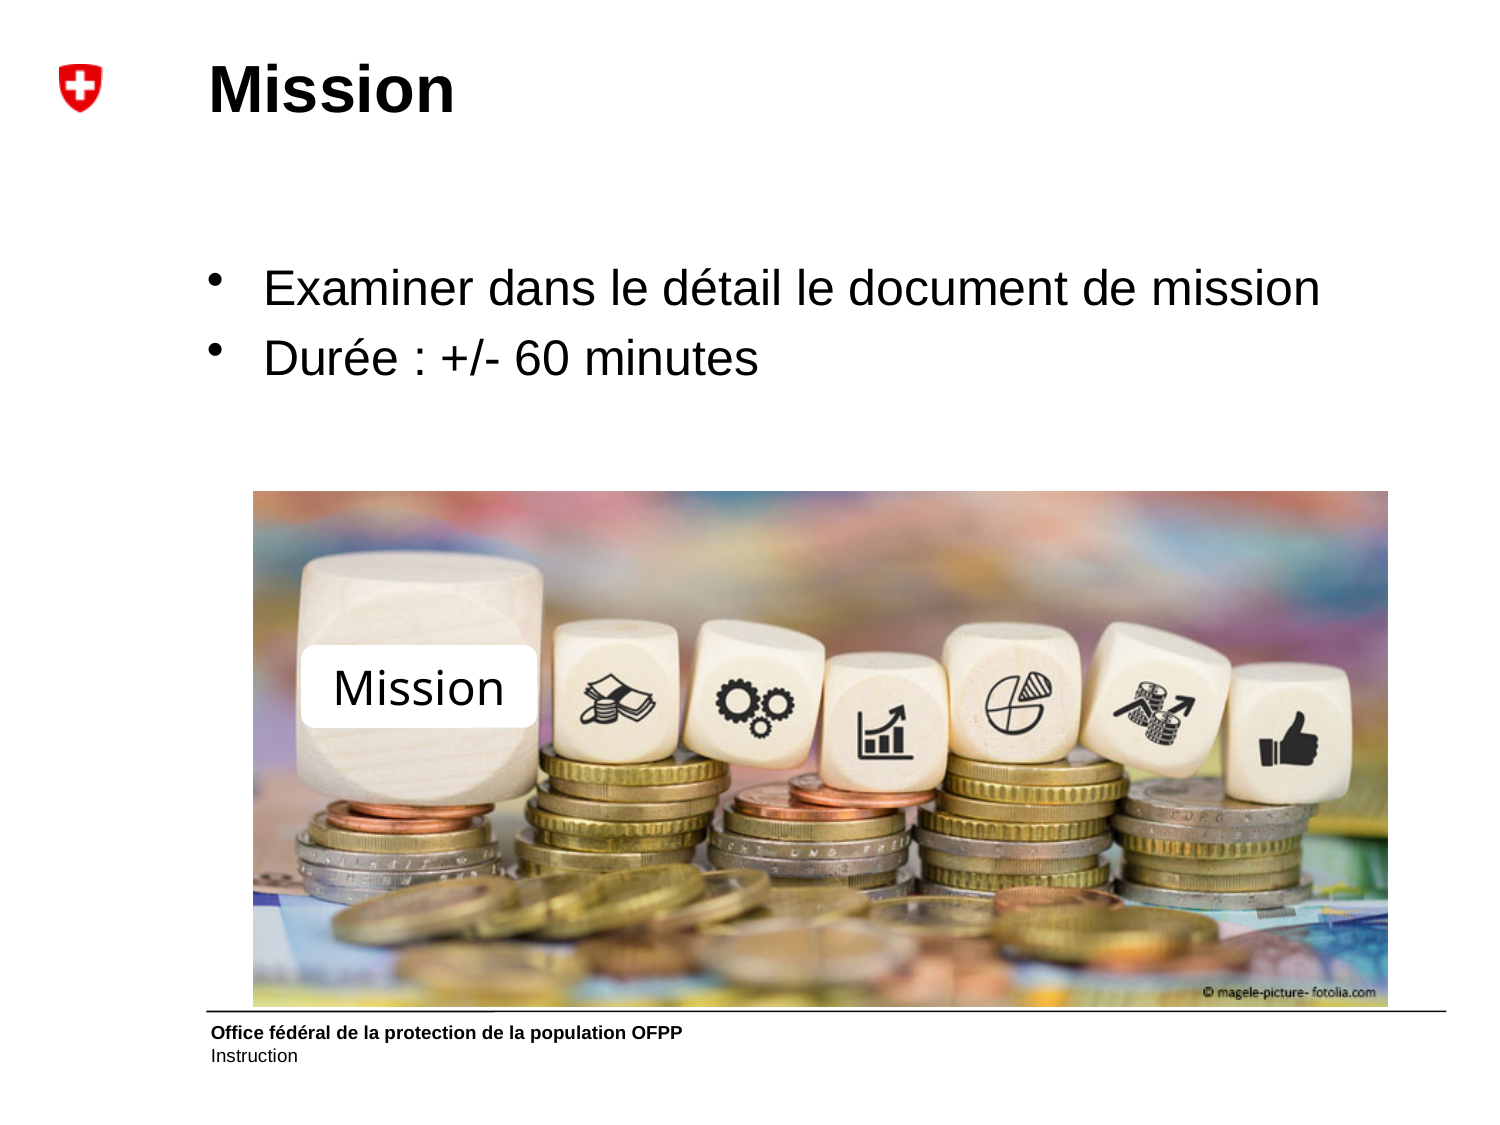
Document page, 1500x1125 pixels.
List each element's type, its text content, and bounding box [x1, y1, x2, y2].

picture [253, 491, 1389, 1007]
title Mission [207, 45, 1433, 209]
list Examiner dans le détail le document de mission Durée : +/- 60 minutes [206, 255, 1434, 658]
picture [59, 64, 103, 114]
